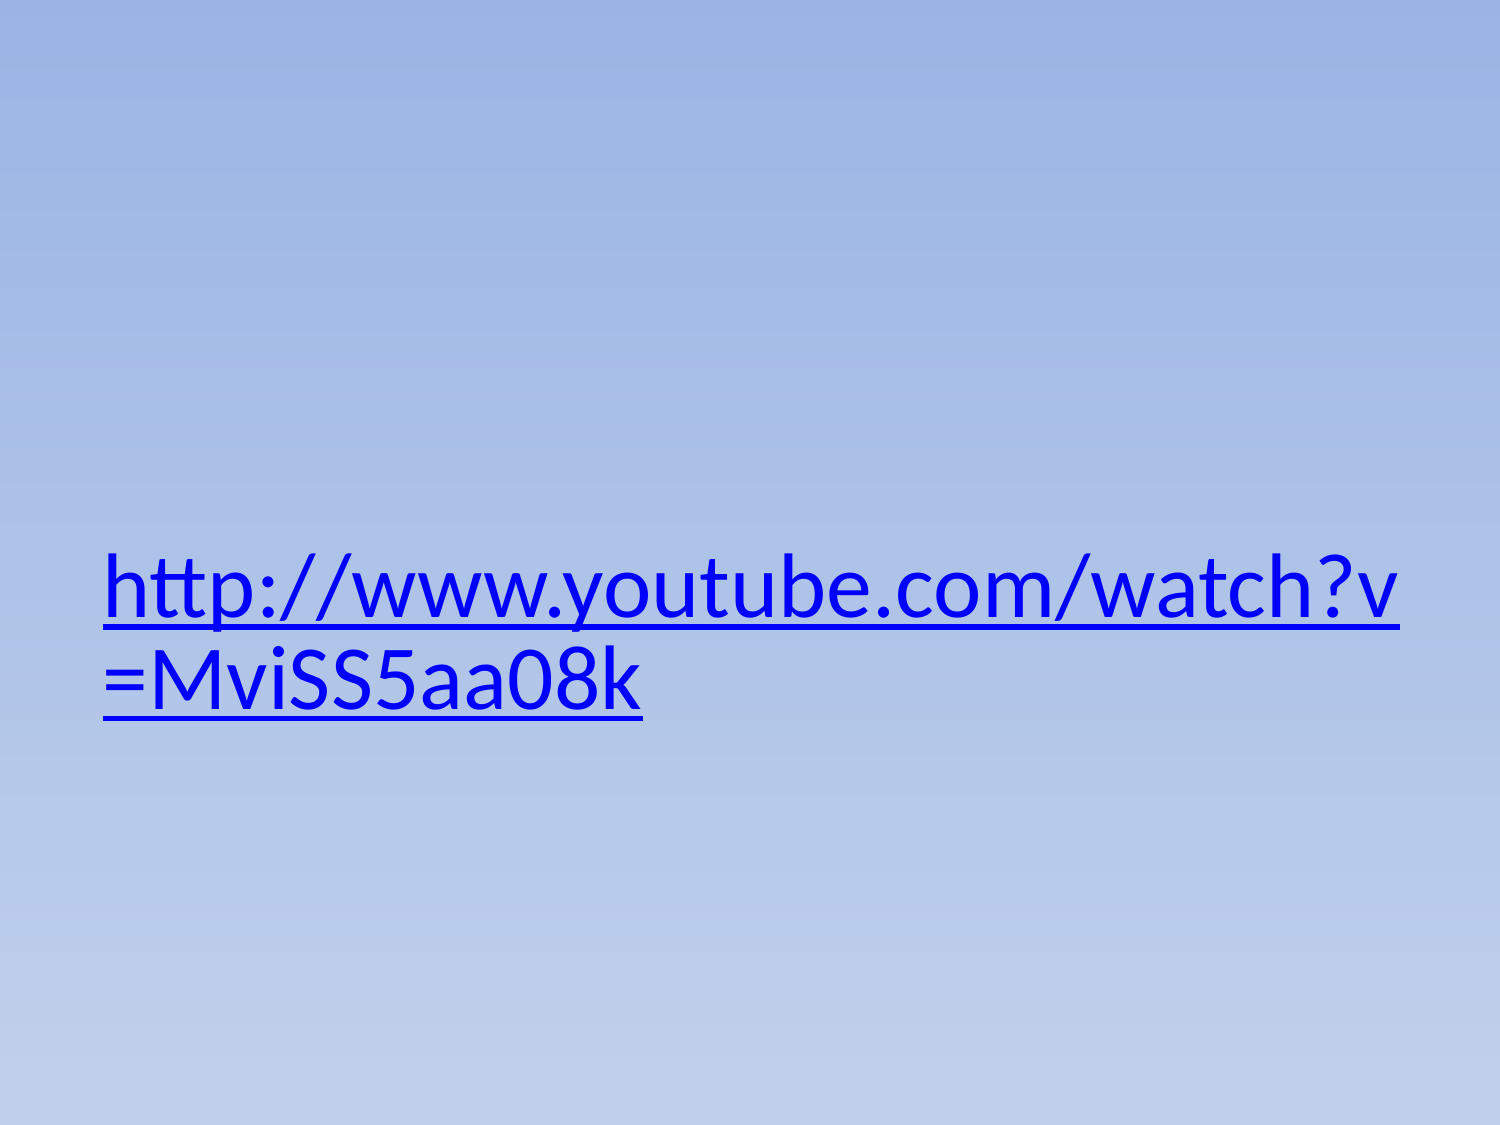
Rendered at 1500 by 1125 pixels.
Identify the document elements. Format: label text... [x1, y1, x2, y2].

title http://www.youtube.com/watch?v=MviSS5aa08k [87, 487, 1438, 675]
